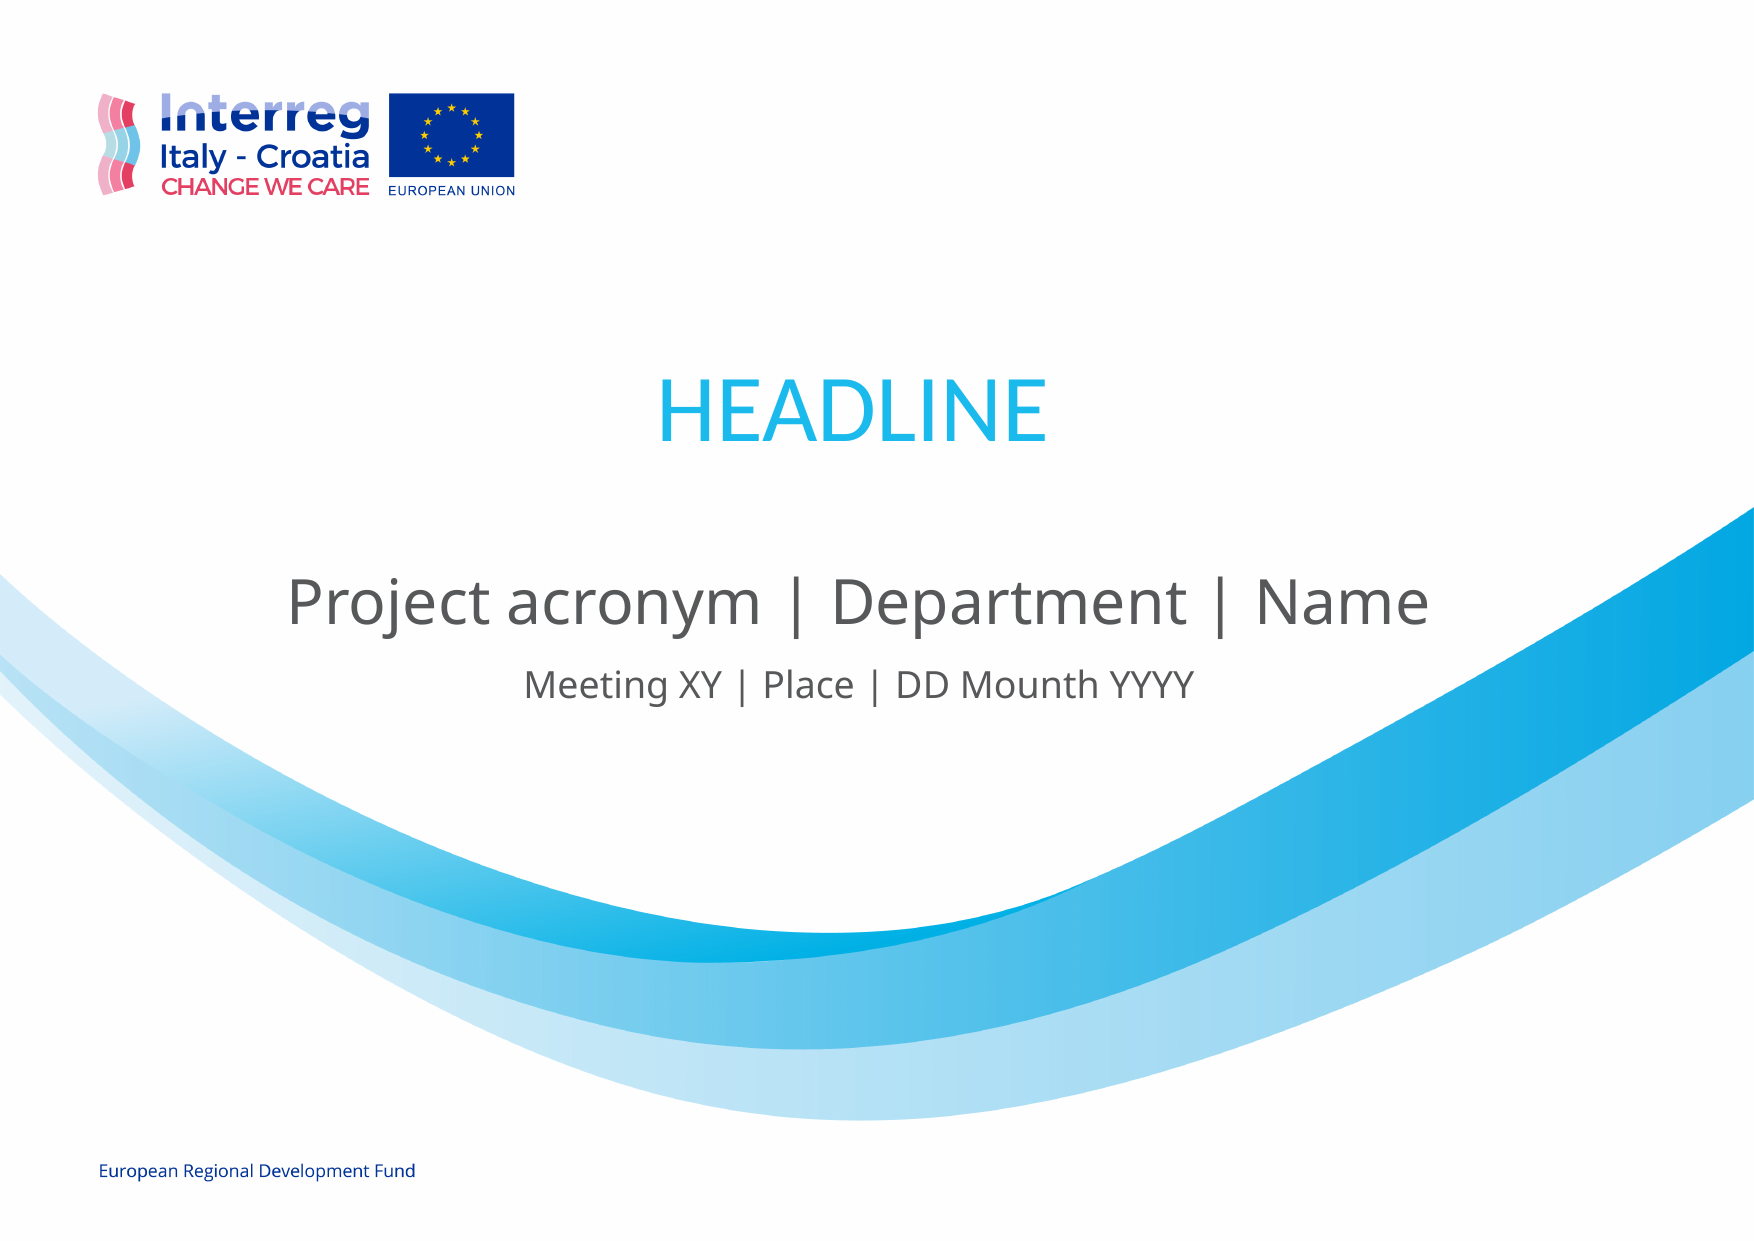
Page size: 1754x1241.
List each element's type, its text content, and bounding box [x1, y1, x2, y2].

text_box HEADLINE [427, 337, 1279, 470]
text_box Meeting XY | Place | DD Mounth YYYY [156, 652, 1563, 716]
text_box Project acronym | Department | Name [156, 553, 1563, 646]
picture [0, 0, 1754, 1241]
